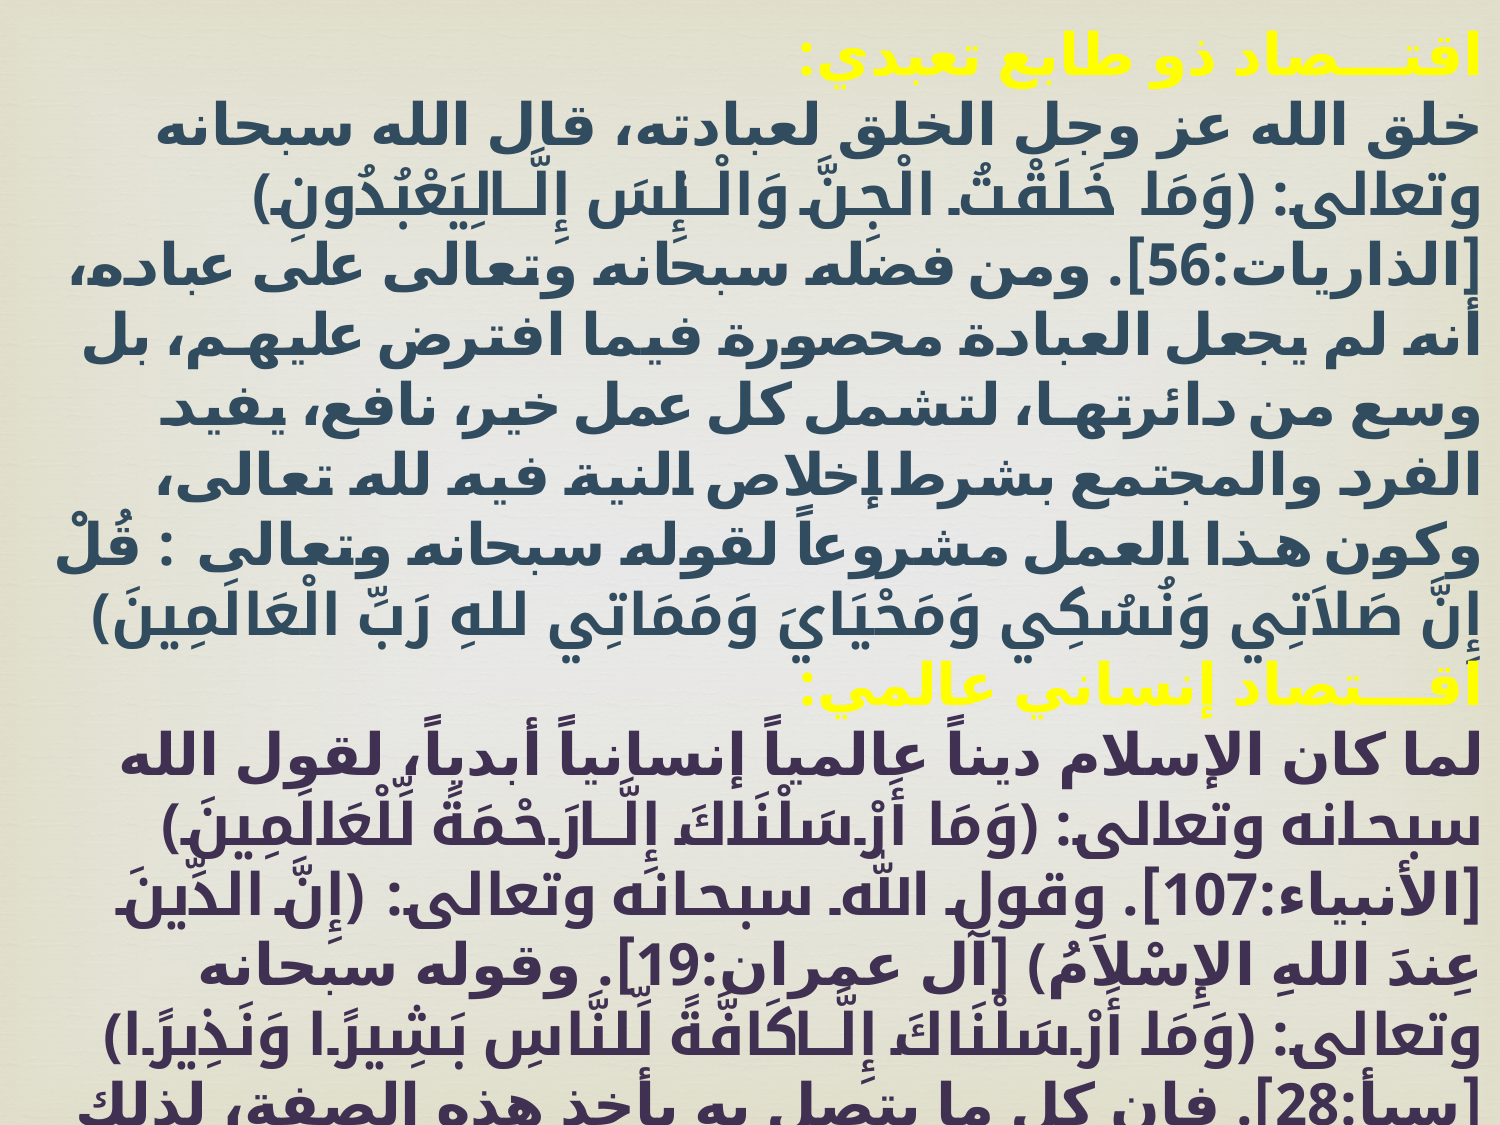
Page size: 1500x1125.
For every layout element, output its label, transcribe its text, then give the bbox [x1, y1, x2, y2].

text_box اقتـــصاد ذو طابع تعبدي: خلق الله عز وجل الخلق لعبادته، قال الله سبحانه وتعالى: ﴿وَمَا خَلَقْتُ الْجِنَّ وَالْإِنسَ إِلَّا لِيَعْبُدُونِ﴾ [الذاريات:56]. ومن فضله سبحانه وتعالى على عباده، أنه لم يجعل العبادة محصورة فيما افترض عليهم، بل وسع من دائرتها، لتشمل كل عمل خير، نافع، يفيد الفرد والمجتمع بشرط إخلاص النية فيه لله تعالى، وكون هذا العمل مشروعاً لقوله سبحانه وتعالى: ﴿قُلْ إِنَّ صَلاَتِي وَنُسُكِي وَمَحْيَايَ وَمَمَاتِي للهِ رَبِّ الْعَالَمِينَ﴾ اقـــتصاد إنساني عالمي: لما كان الإسلام ديناً عالمياً إنسانياً أبدياً، لقول الله سبحانه وتعالى: ﴿وَمَا أَرْسَلْنَاكَ إِلَّا رَحْمَةً لِّلْعَالَمِينَ﴾ [الأنبياء:107]. وقول الله سبحانه وتعالى: ﴿إِنَّ الدِّينَ عِندَ اللهِ الإِسْلاَمُ﴾ [آل عمران:19]. وقوله سبحانه وتعالى: ﴿وَمَا أَرْسَلْنَاكَ إِلَّا كَافَّةً لِّلنَّاسِ بَشِيرًا وَنَذِيرًا﴾ [سبأ:28]. فإن كل ما يتصل به يأخذ هذه الصفة، لذلك يكون الاقتصاد الإسلامي اقتصاداً إنسانياً عالمياً. ومما يدل على إنسانية الاقتصاد الإسلامي وعالميته أنه لم يفرق في المعاملة بين فرد وآخر، أو بين شعب وآخر، أو بين أمة وأخرى، فالناس كلهم عباد الله. [0, 10, 1499, 1125]
